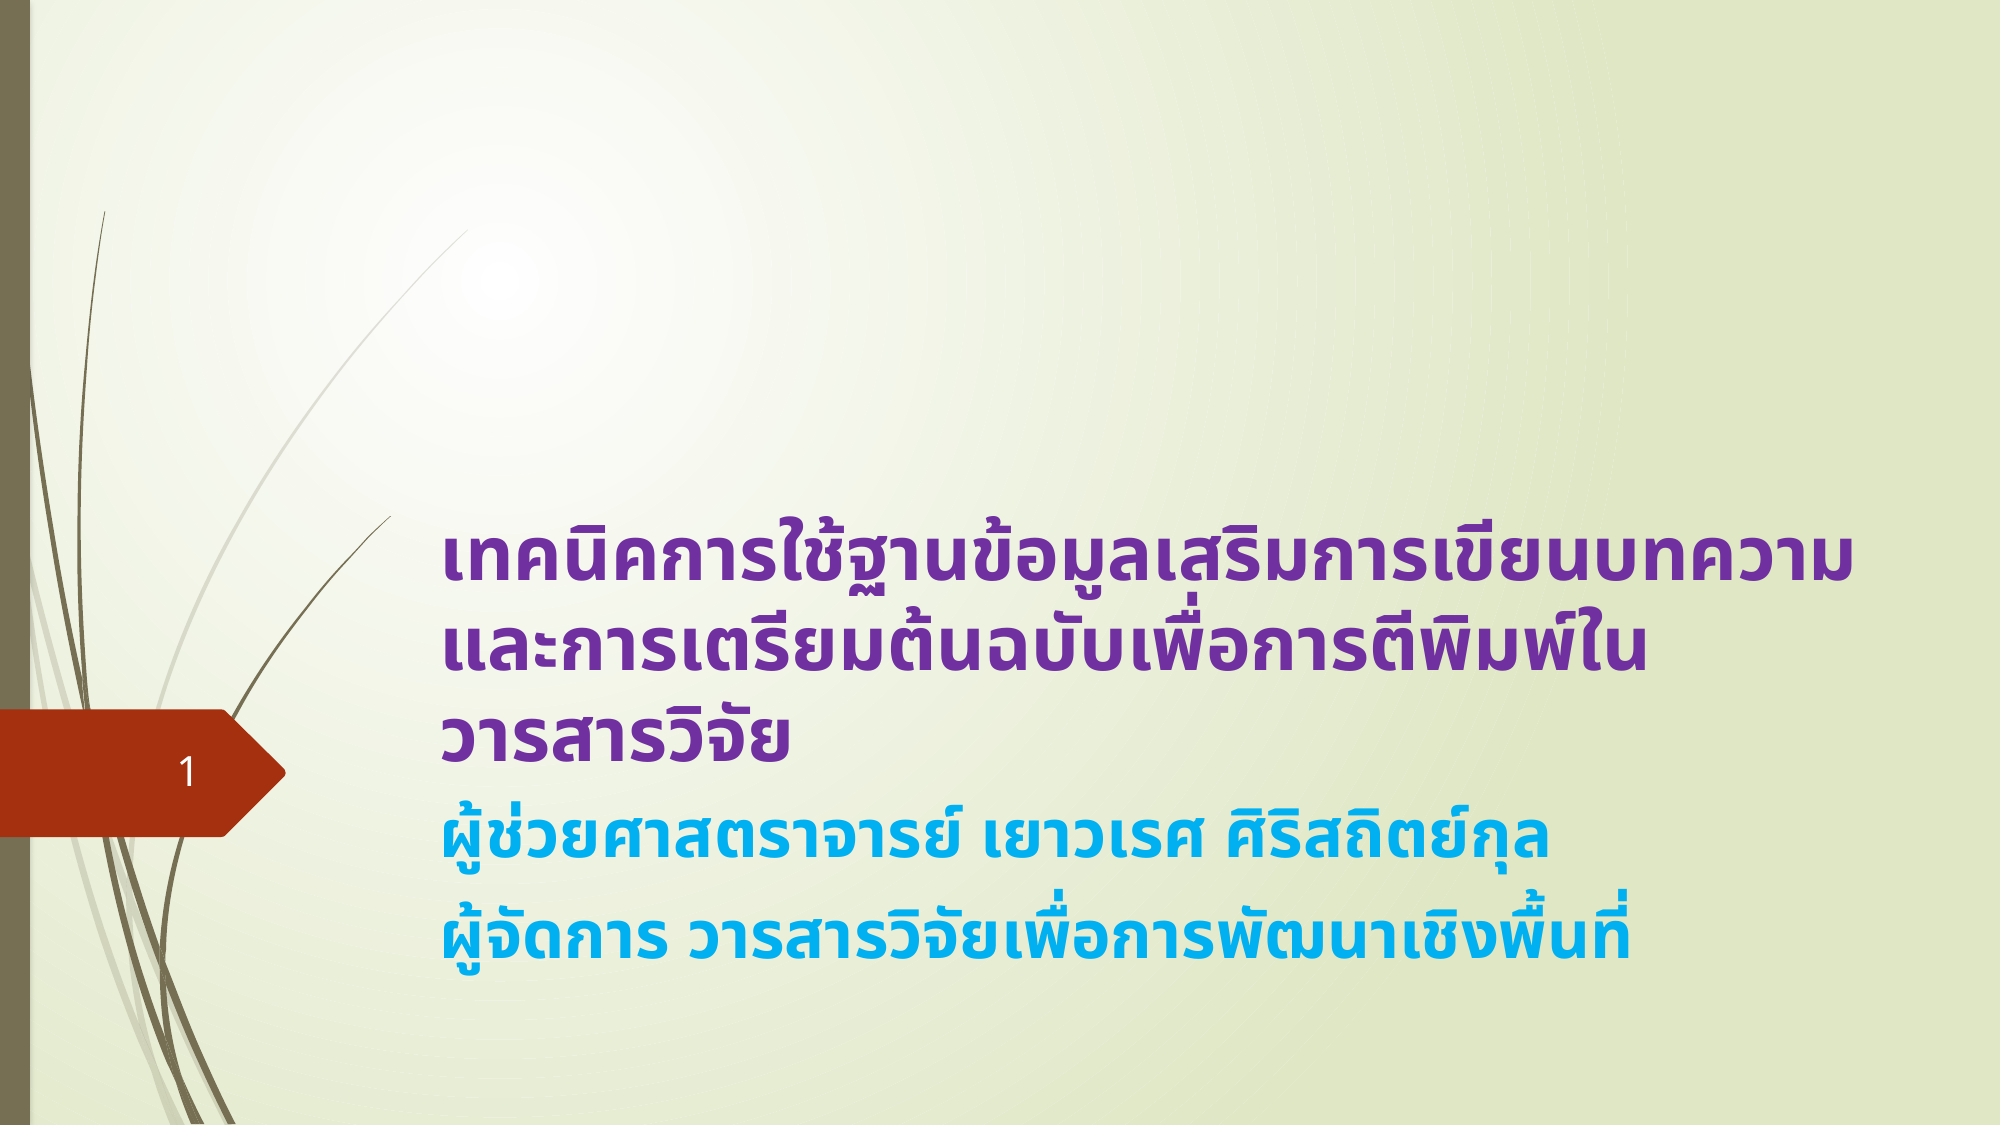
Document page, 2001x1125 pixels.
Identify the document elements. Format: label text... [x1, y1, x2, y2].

slide_number 1 [87, 743, 216, 803]
title เทคนิคการใช้ฐานข้อมูลเสริมการเขียนบทความ และการเตรียมต้นฉบับเพื่อการตีพิมพ์ในวารสารวิจัย [424, 412, 1888, 783]
subtitle ผู้ช่วยศาสตราจารย์ เยาวเรศ ศิริสถิตย์กุล ผู้จัดการ วารสารวิจัยเพื่อการพัฒนาเชิงพื้นที่ [424, 783, 1888, 969]
